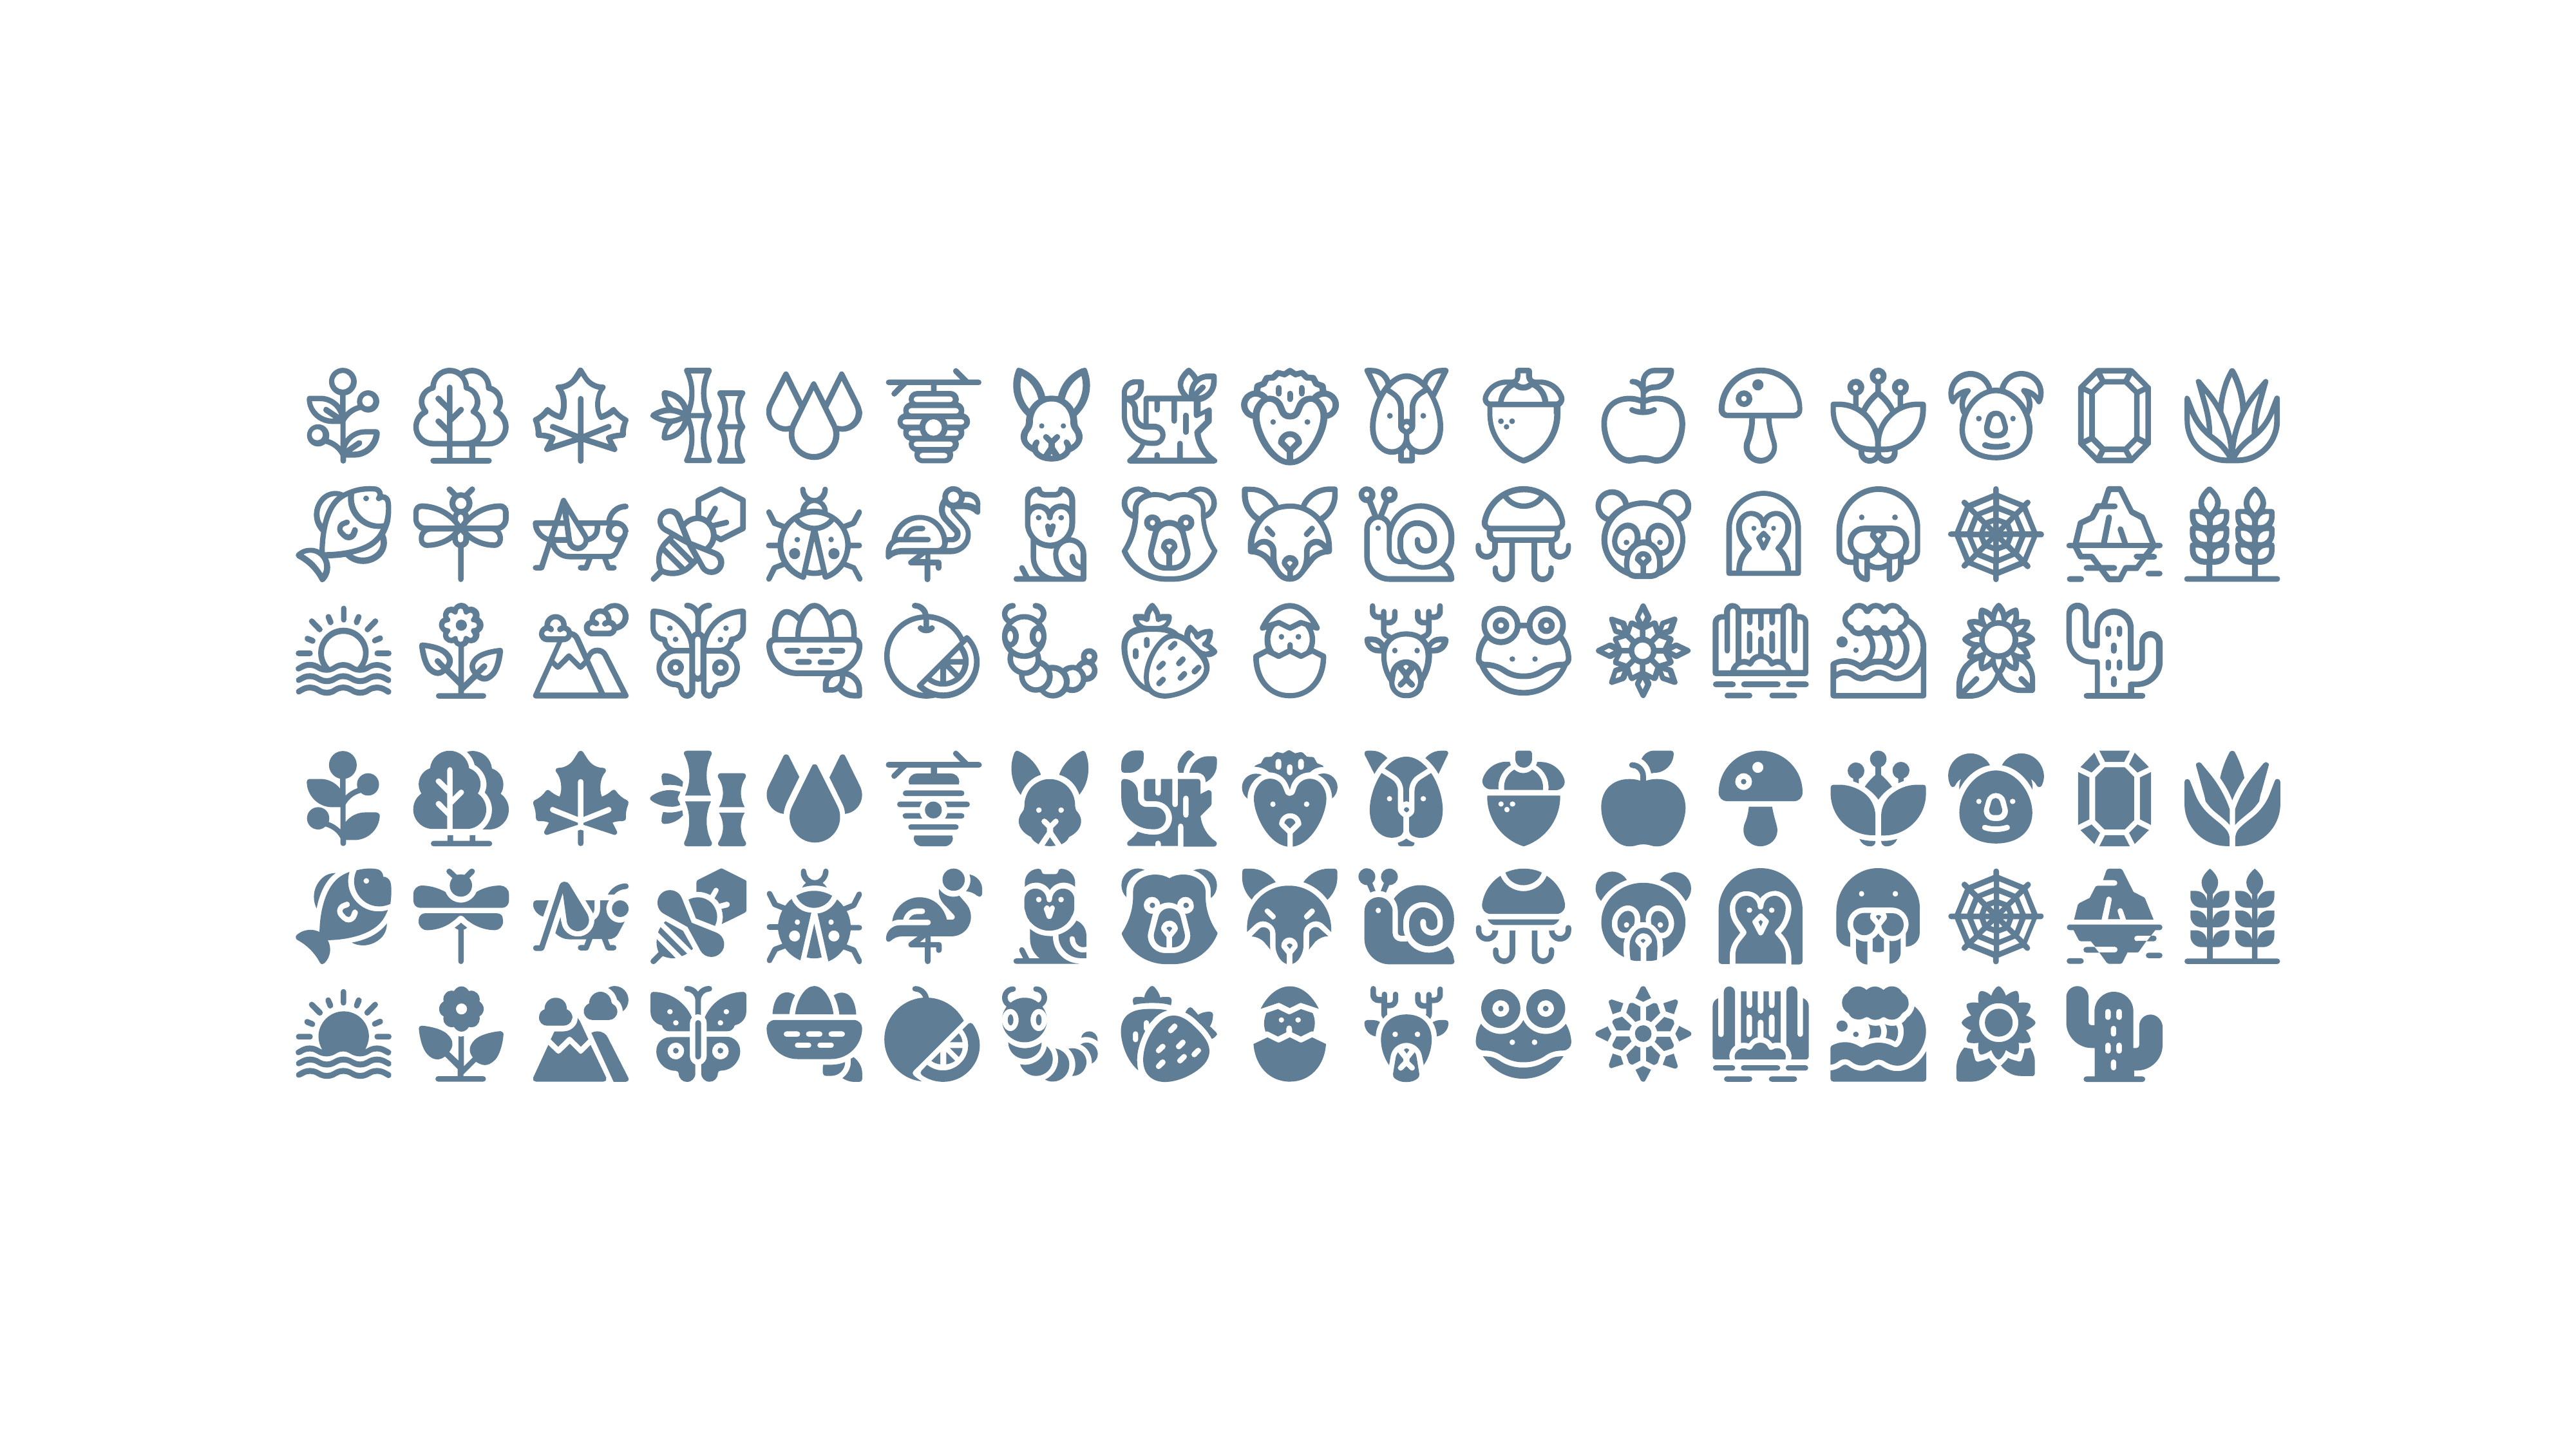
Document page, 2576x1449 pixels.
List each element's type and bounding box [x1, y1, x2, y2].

text_box [295, 366, 2281, 1083]
